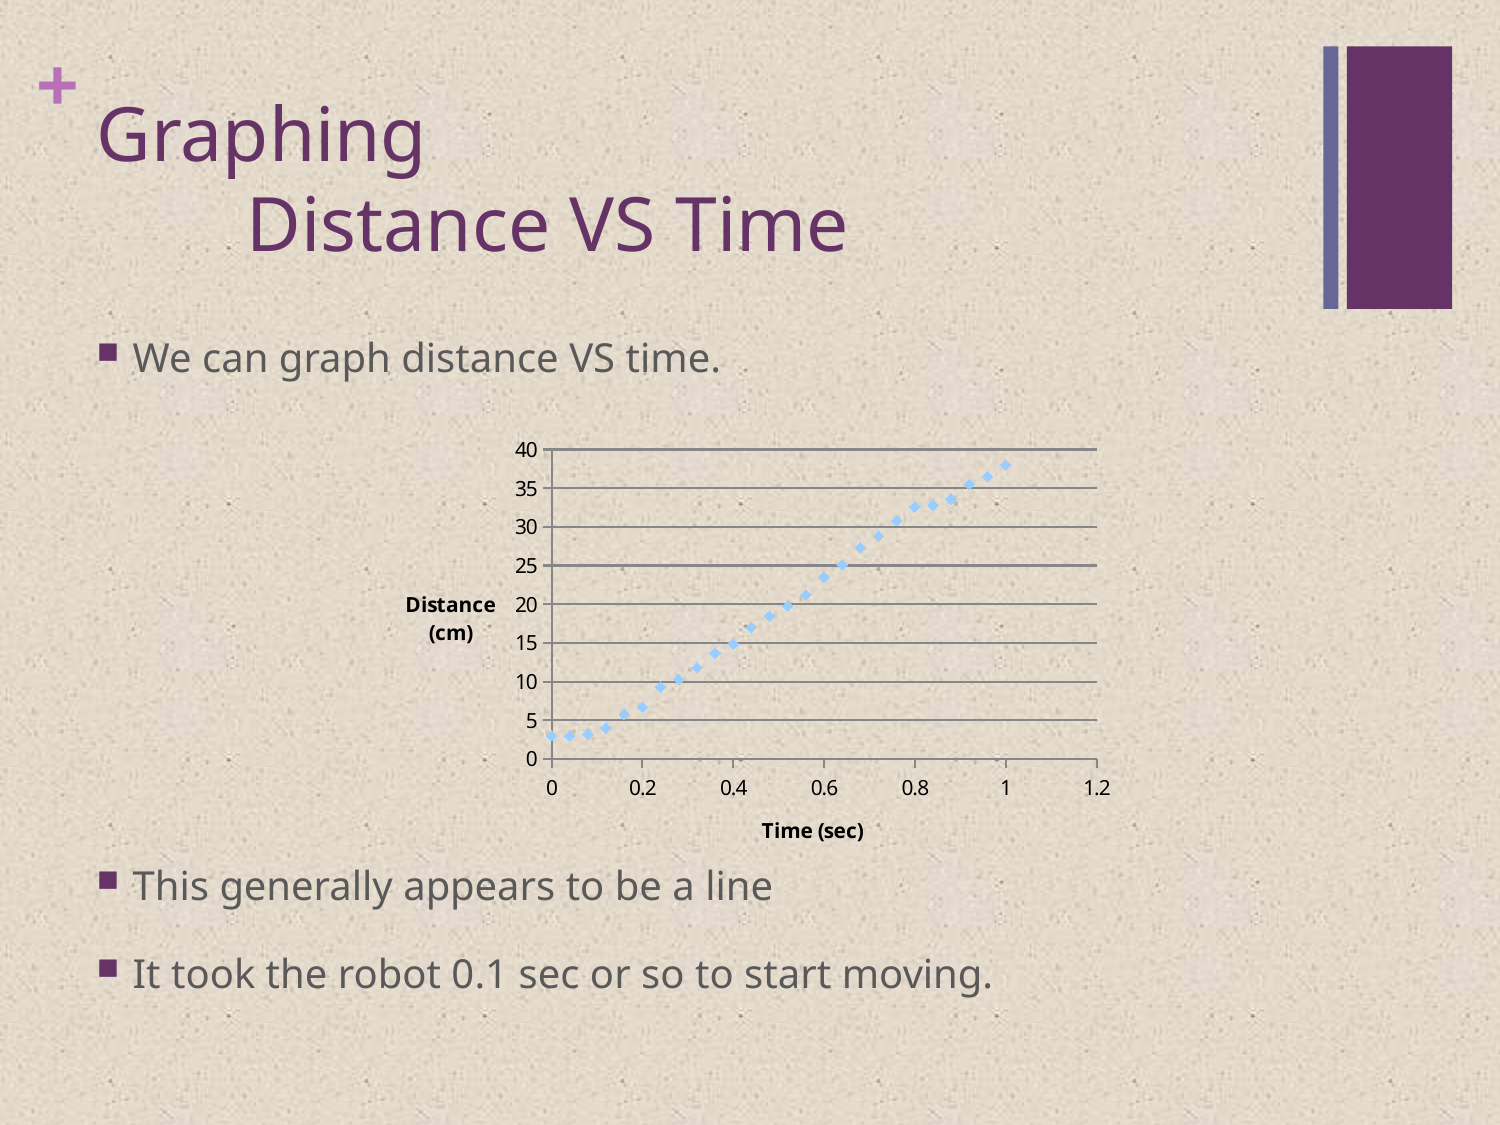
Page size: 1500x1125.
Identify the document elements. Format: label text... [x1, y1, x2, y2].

title Graphing Distance VS Time [81, 79, 1322, 263]
picture [0, 0, 1500, 1125]
list We can graph distance VS time. This generally appears to be a line It took the robot 0.1 sec or so to start moving. [81, 324, 1322, 1005]
chart [374, 425, 1126, 877]
